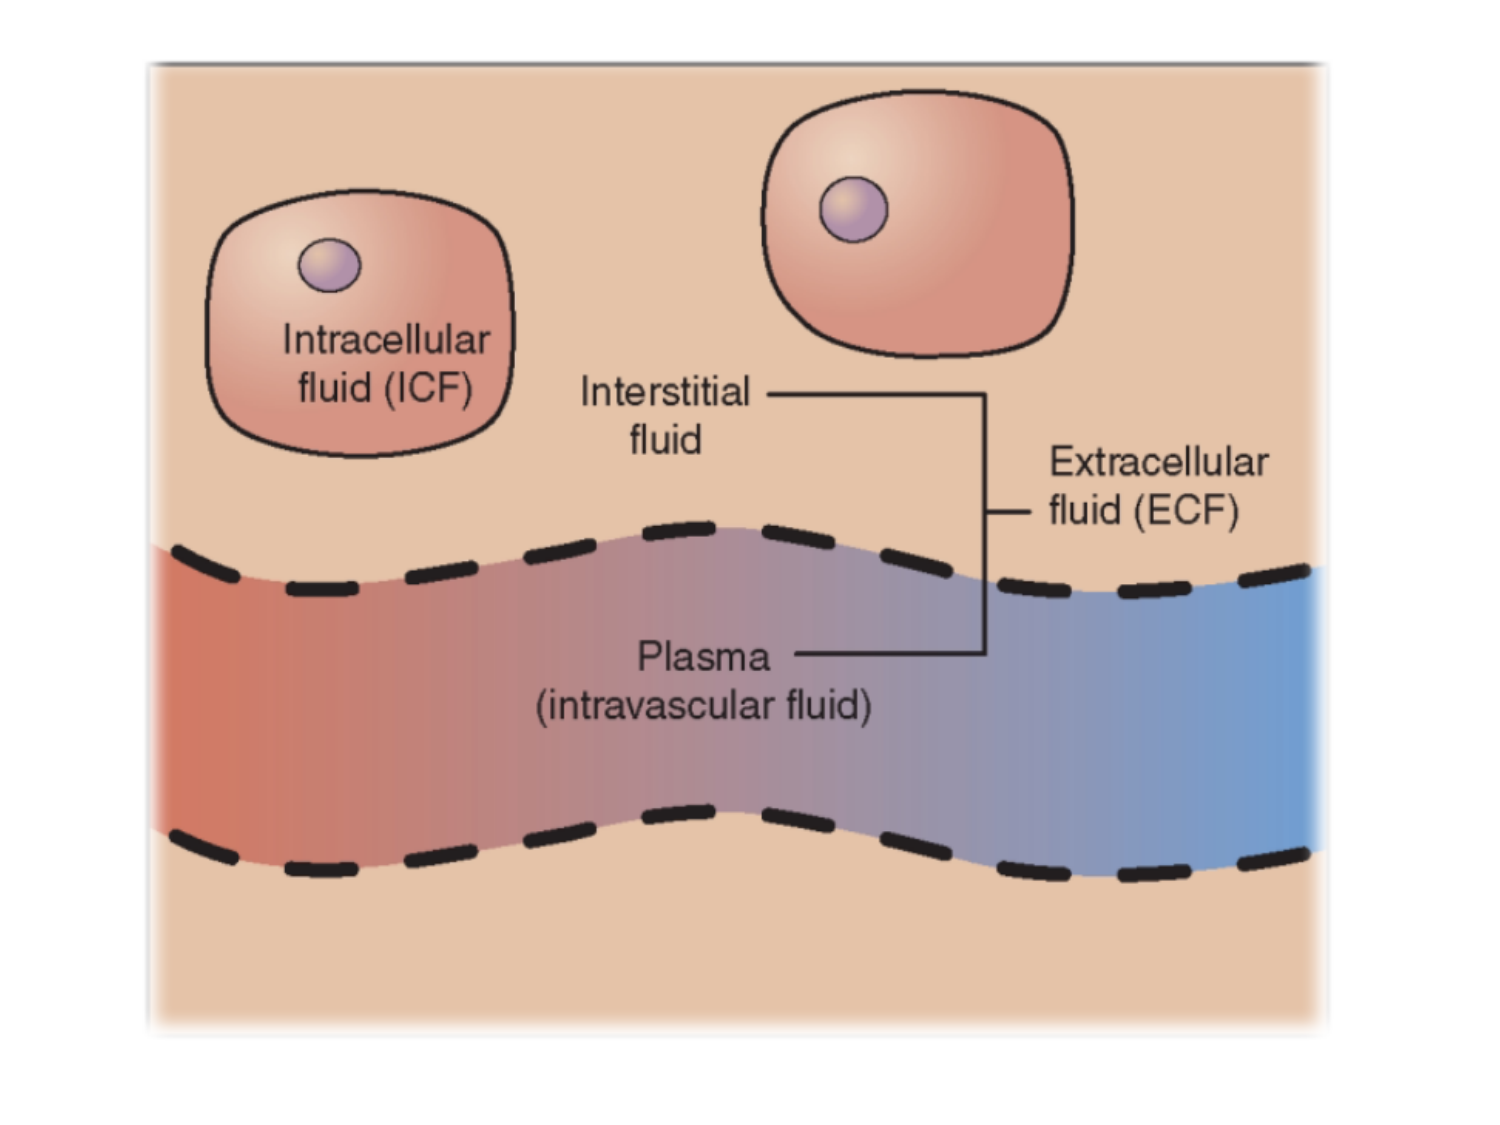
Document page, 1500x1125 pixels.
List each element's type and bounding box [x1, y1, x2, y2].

picture [140, 46, 1337, 1044]
